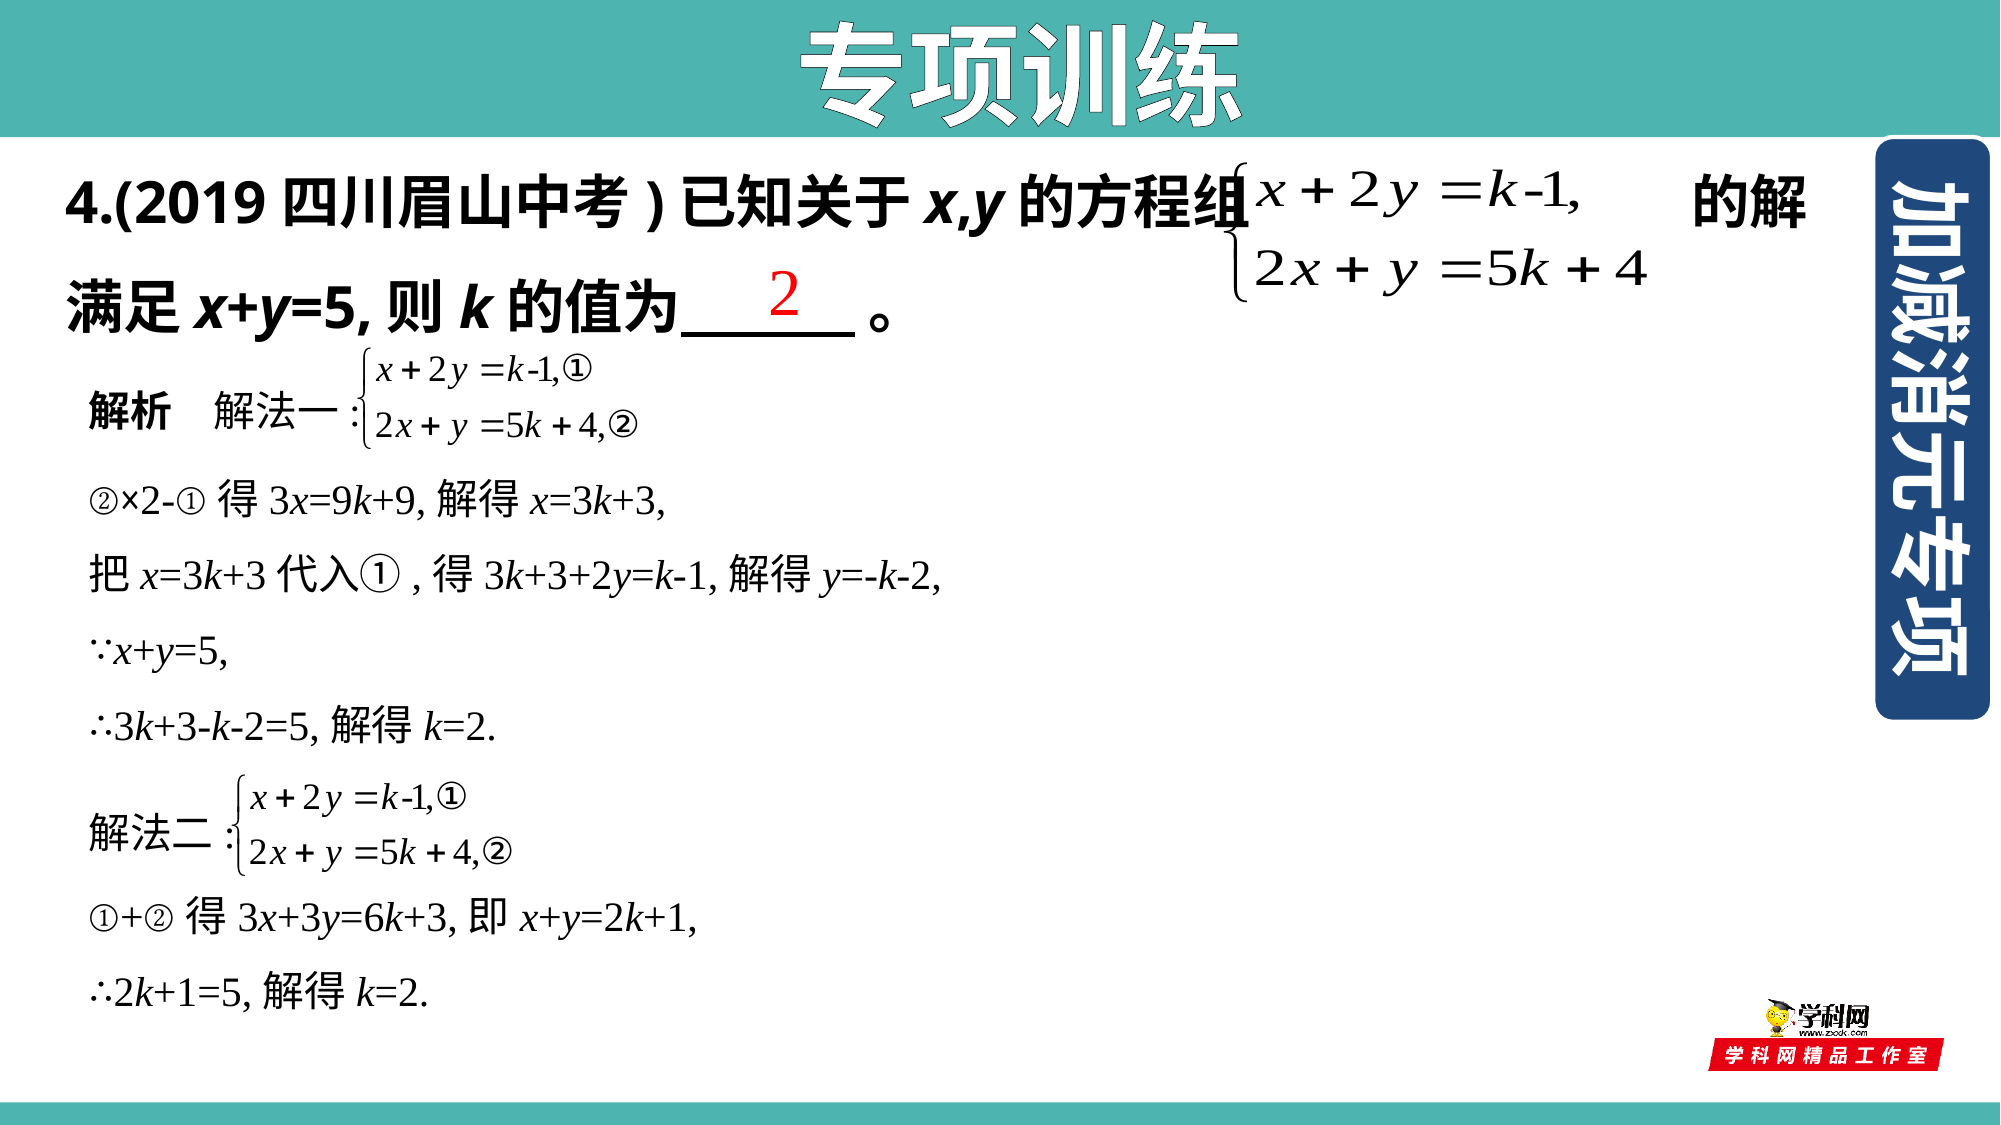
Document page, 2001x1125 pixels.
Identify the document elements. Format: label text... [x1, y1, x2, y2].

picture [1708, 1038, 1944, 1071]
text_box [0, 1100, 2000, 1125]
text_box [64, 129, 1826, 343]
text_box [0, 0, 2000, 138]
text_box 加减消元专项 [1871, 149, 1995, 724]
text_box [88, 326, 1478, 1023]
picture [1766, 999, 1869, 1037]
